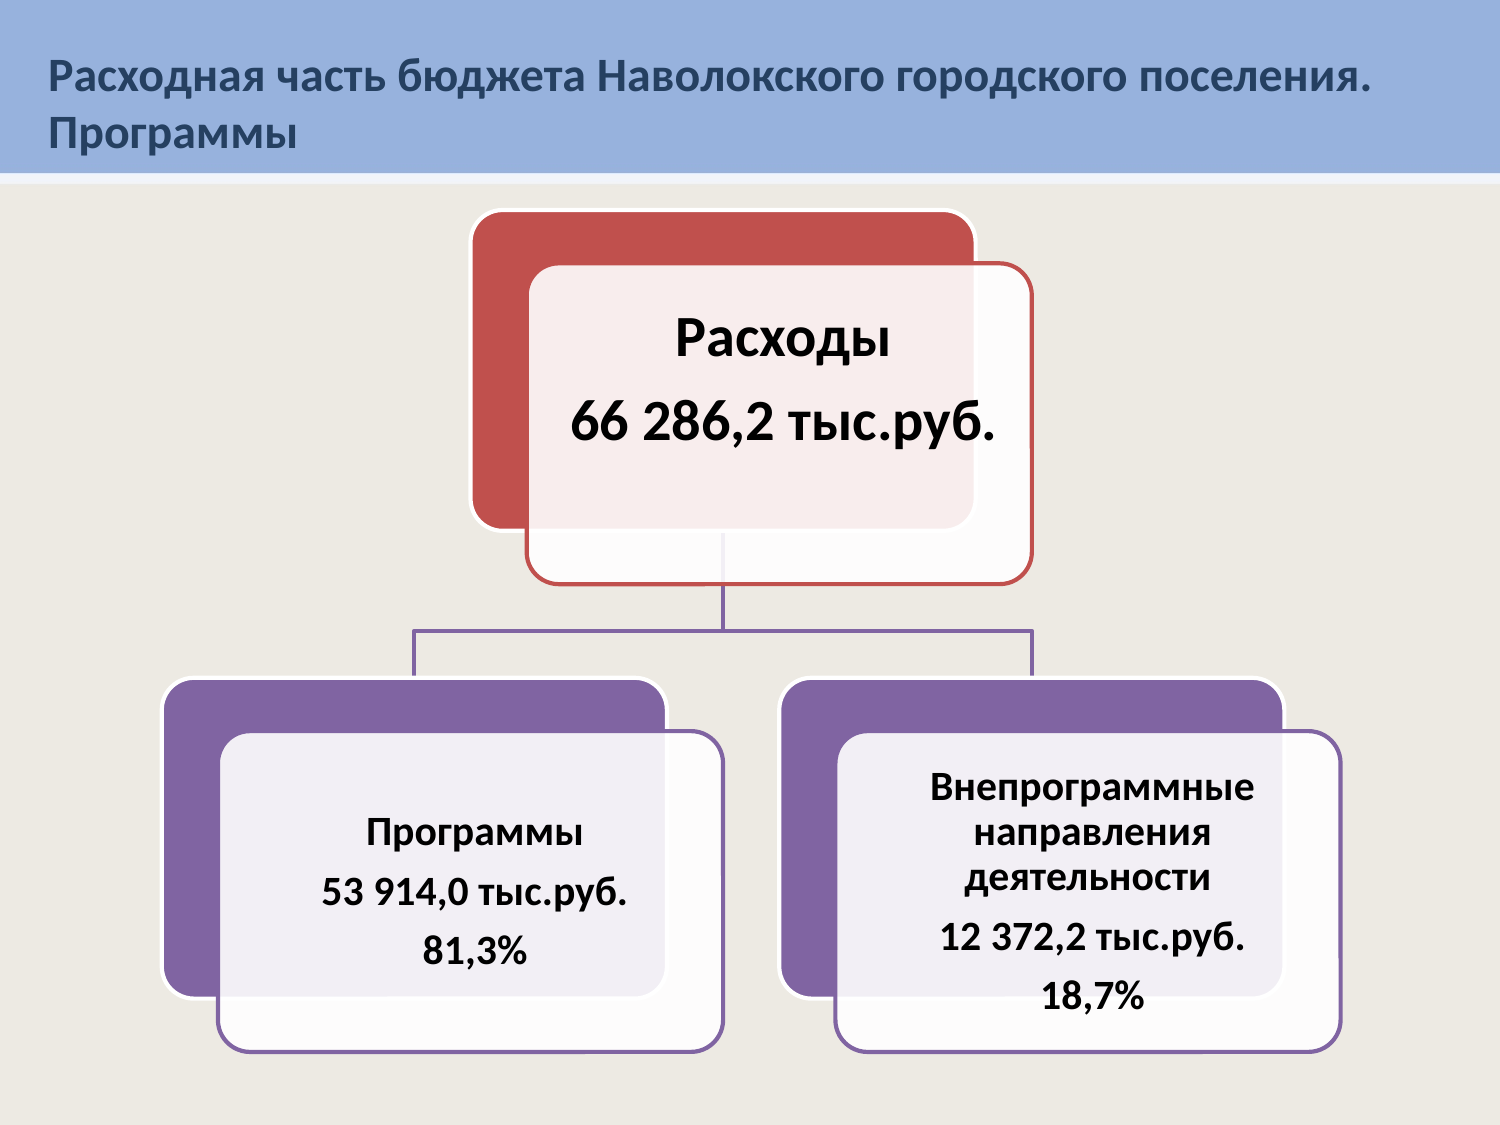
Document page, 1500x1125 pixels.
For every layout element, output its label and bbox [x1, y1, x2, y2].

text_box [102, 209, 1401, 1053]
picture [0, 0, 1500, 1125]
